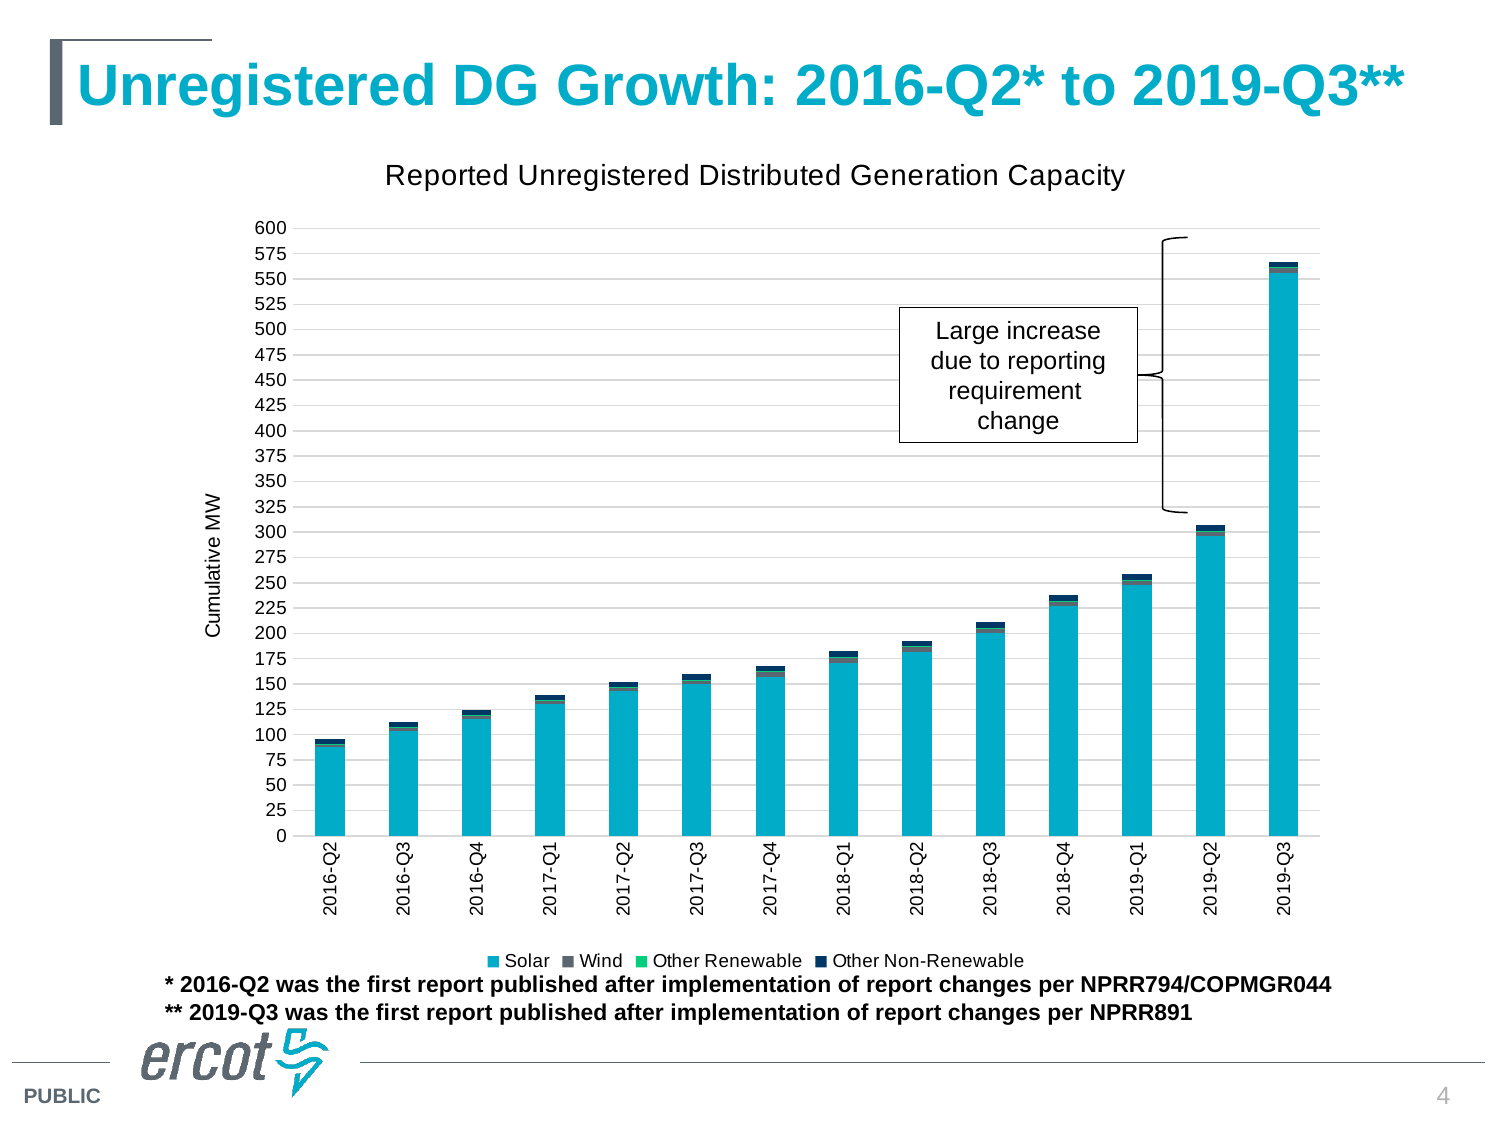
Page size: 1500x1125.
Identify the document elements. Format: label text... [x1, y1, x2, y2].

slide_number 4 [1400, 1076, 1488, 1113]
text_box * 2016-Q2 was the first report published after implementation of report changes per NPRR794/COPMGR044 ** 2019-Q3 was the first report published after implementation of report changes per NPRR891 [149, 962, 1363, 1033]
title Unregistered DG Growth: 2016-Q2* to 2019-Q3** [62, 39, 1450, 125]
picture [137, 1024, 332, 1100]
chart [168, 124, 1345, 979]
